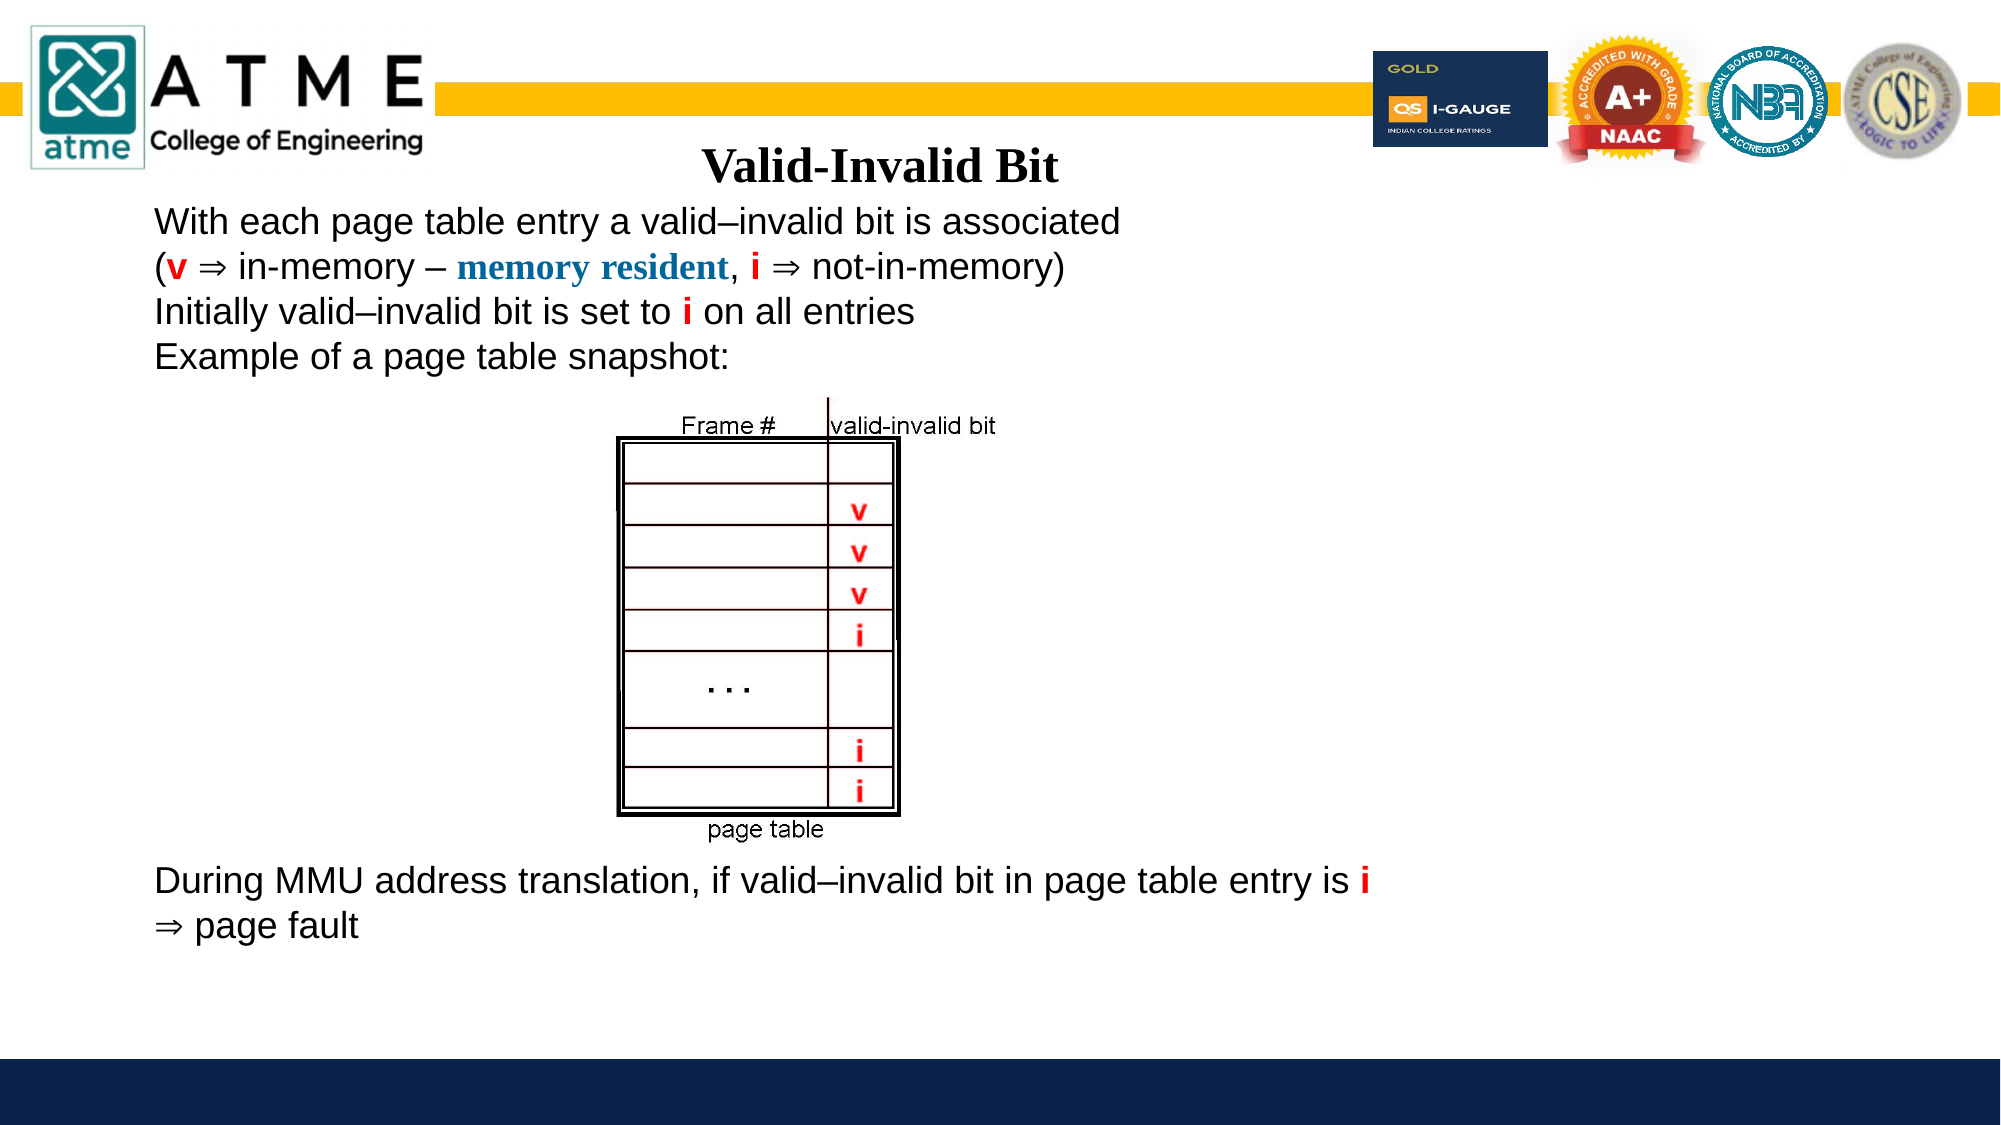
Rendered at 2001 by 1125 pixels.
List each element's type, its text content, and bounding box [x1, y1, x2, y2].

picture [1373, 20, 1828, 125]
picture [0, 1059, 2001, 1125]
picture [22, 15, 435, 178]
list With each page table entry a valid–invalid bit is associated (v  in-memory – memory resident, i  not-in-memory) Initially valid–invalid bit is set to i on all entries Example of a page table snapshot: During MMU address translation, if valid–invalid bit in page table entry is i  page fault [139, 189, 1401, 1087]
picture [1840, 26, 1968, 125]
picture [610, 396, 1001, 846]
title Valid-Invalid Bit [686, 125, 2000, 220]
